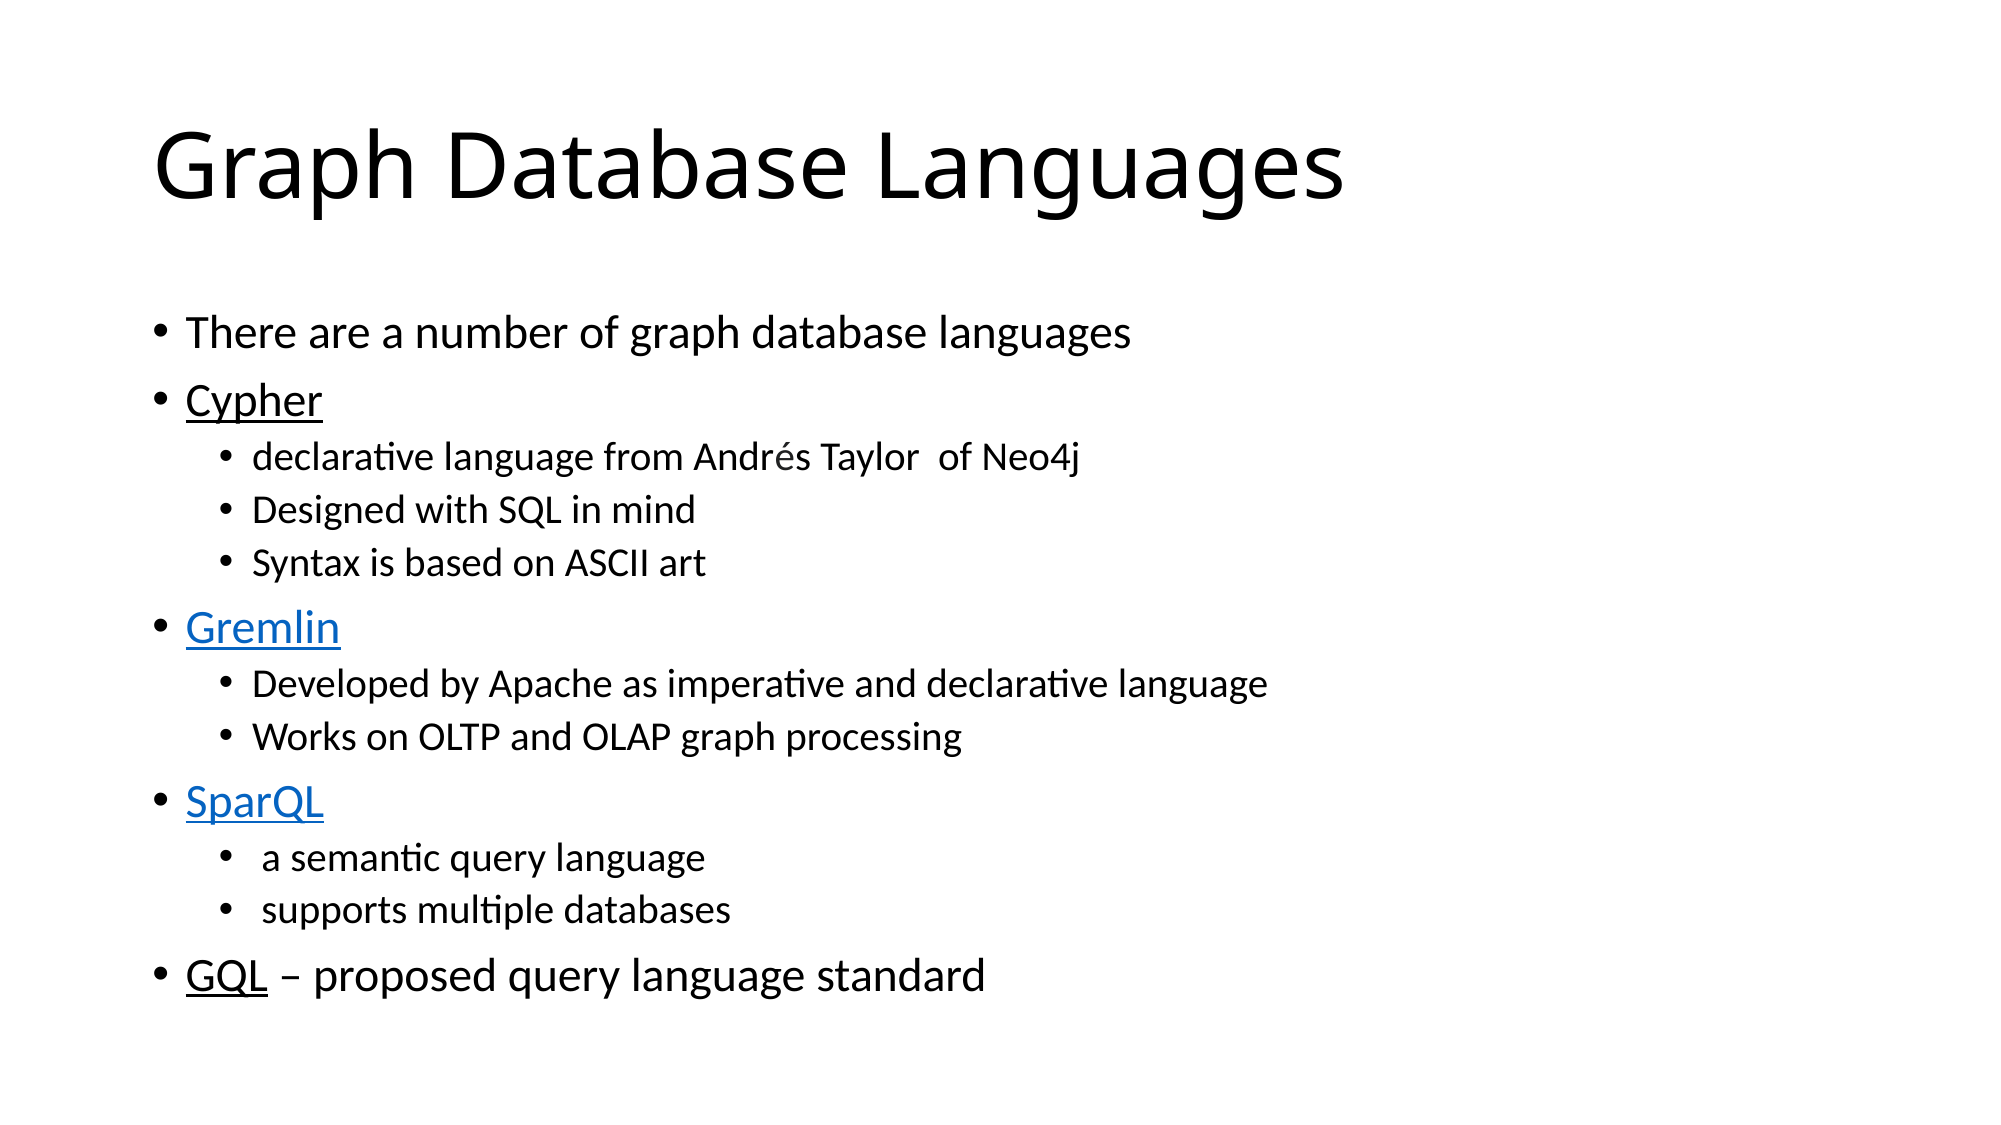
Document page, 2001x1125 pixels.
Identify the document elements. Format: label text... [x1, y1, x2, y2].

title Graph Database Languages [137, 59, 1863, 278]
list There are a number of graph database languages Cypher declarative language from Andrés Taylor of Neo4j Designed with SQL in mind Syntax is based on ASCII art Gremlin Developed by Apache as imperative and declarative language Works on OLTP and OLAP graph processing SparQL a semantic query language supports multiple databases GQL – proposed query language standard [137, 299, 1863, 1014]
